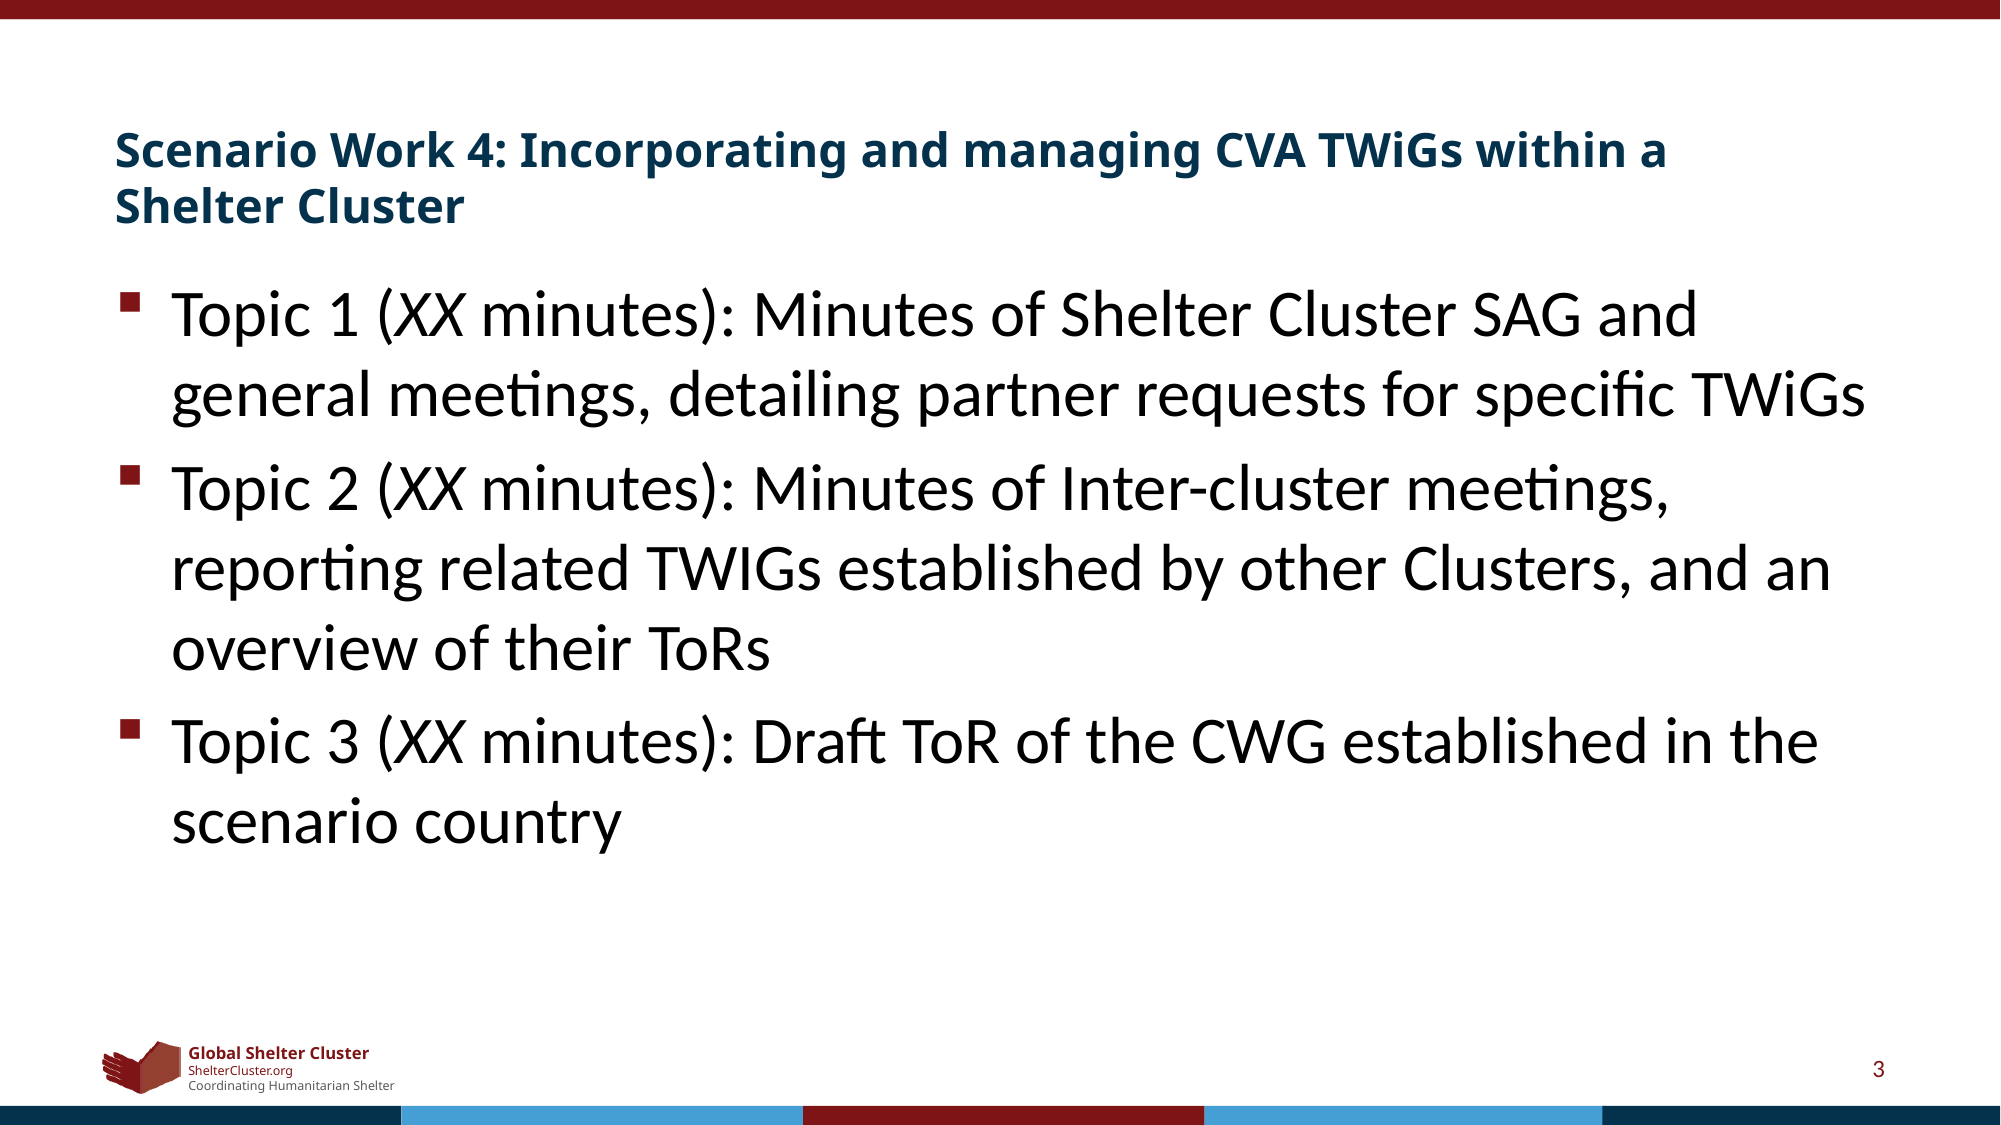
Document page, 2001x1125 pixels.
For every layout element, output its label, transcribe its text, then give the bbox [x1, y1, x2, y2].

title Scenario Work 4: Incorporating and managing CVA TWiGs within a Shelter Cluster [99, 111, 1863, 262]
picture [102, 1041, 181, 1094]
list Topic 1 (XX minutes): Minutes of Shelter Cluster SAG and general meetings, detailing partner requests for specific TWiGs Topic 2 (XX minutes): Minutes of Inter-cluster meetings, reporting related TWIGs established by other Clusters, and an overview of their ToRs Topic 3 (XX minutes): Draft ToR of the CWG established in the scenario country [99, 262, 1900, 1005]
slide_number 3 [1433, 1037, 1900, 1098]
